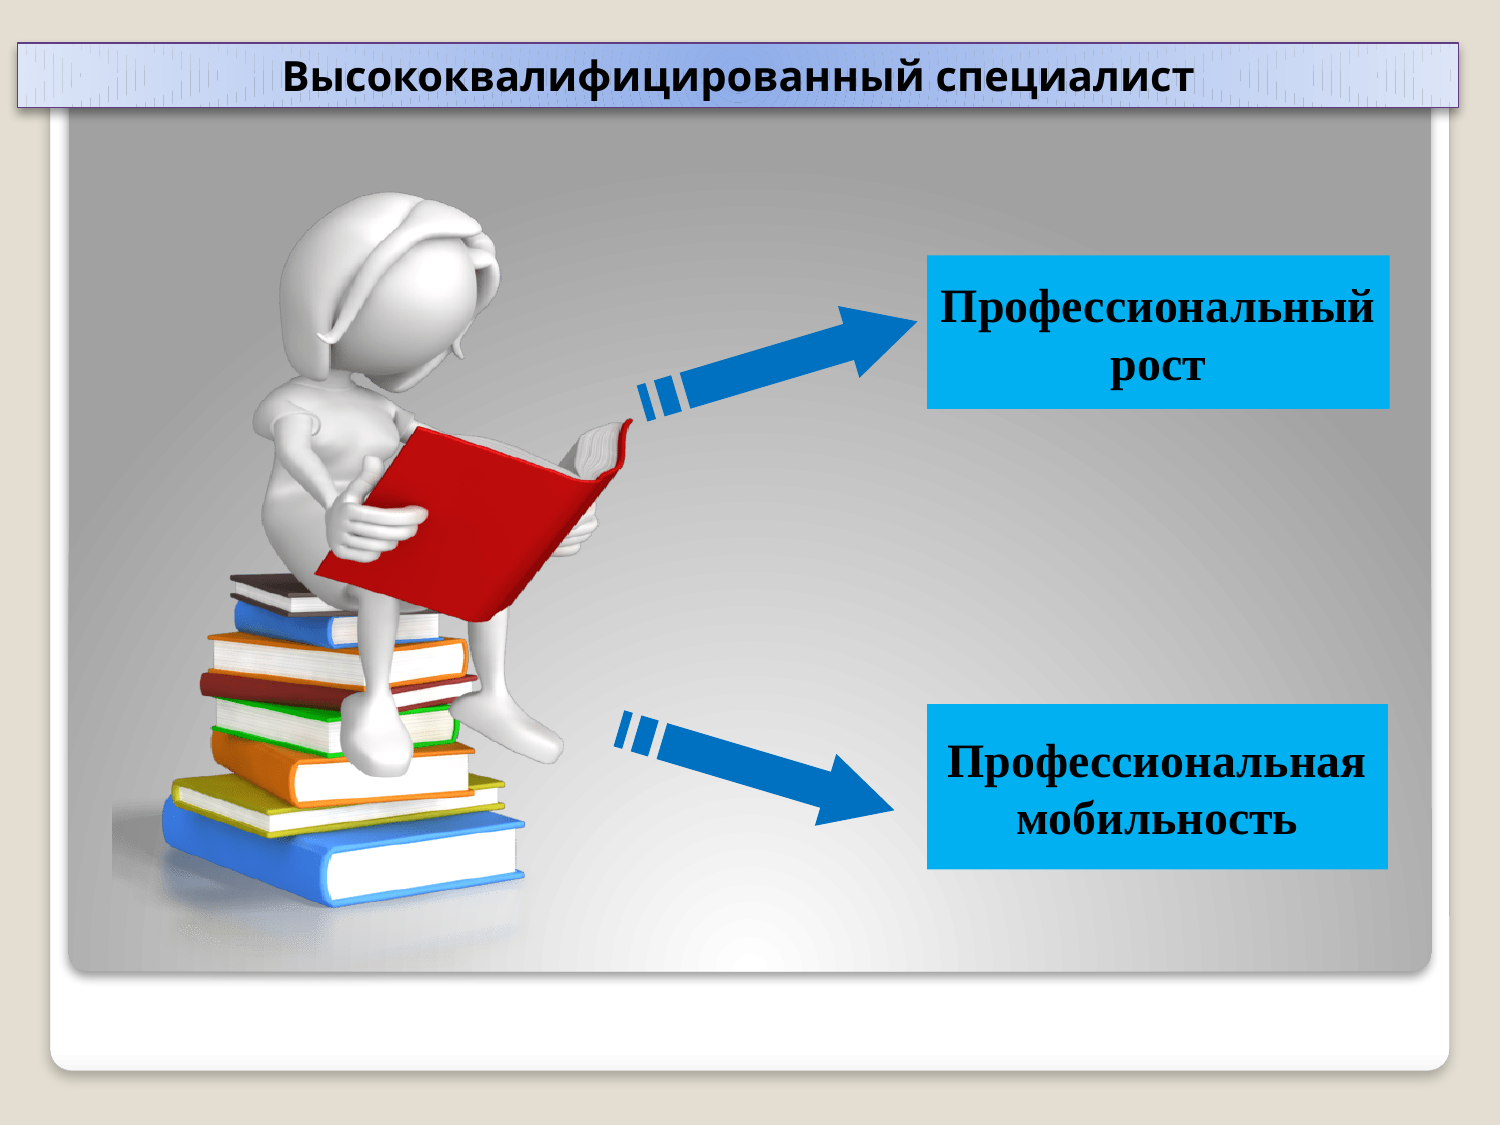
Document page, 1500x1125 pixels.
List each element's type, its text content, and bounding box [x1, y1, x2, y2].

text_box [665, 375, 682, 417]
text_box [679, 306, 918, 409]
text_box Высококвалифицированный специалист [17, 42, 1459, 108]
text_box [665, 723, 895, 826]
picture [111, 184, 658, 982]
text_box Профессиональная мобильность [927, 704, 1388, 870]
text_box Профессиональный рост [927, 255, 1390, 409]
